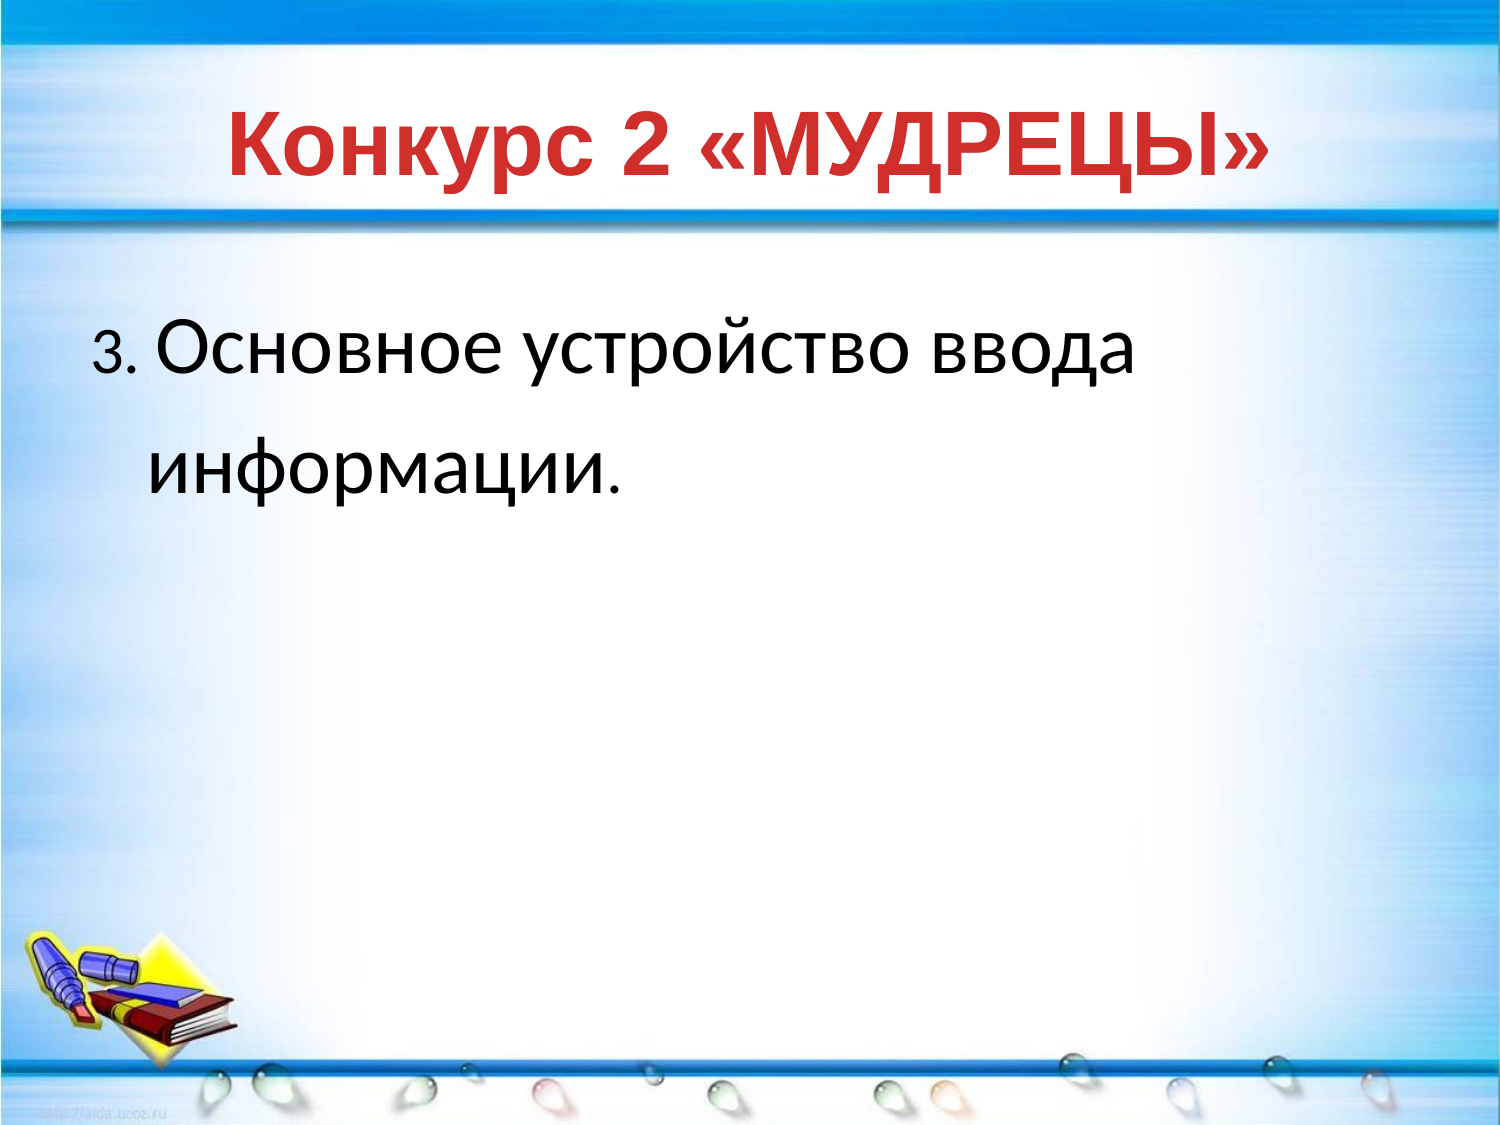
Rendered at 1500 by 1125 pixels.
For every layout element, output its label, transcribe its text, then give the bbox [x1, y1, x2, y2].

title Конкурс 2 «МУДРЕЦЫ» [75, 45, 1425, 233]
list 3. Основное устройство ввода информации. [75, 262, 1425, 1005]
picture [0, 0, 1500, 1125]
